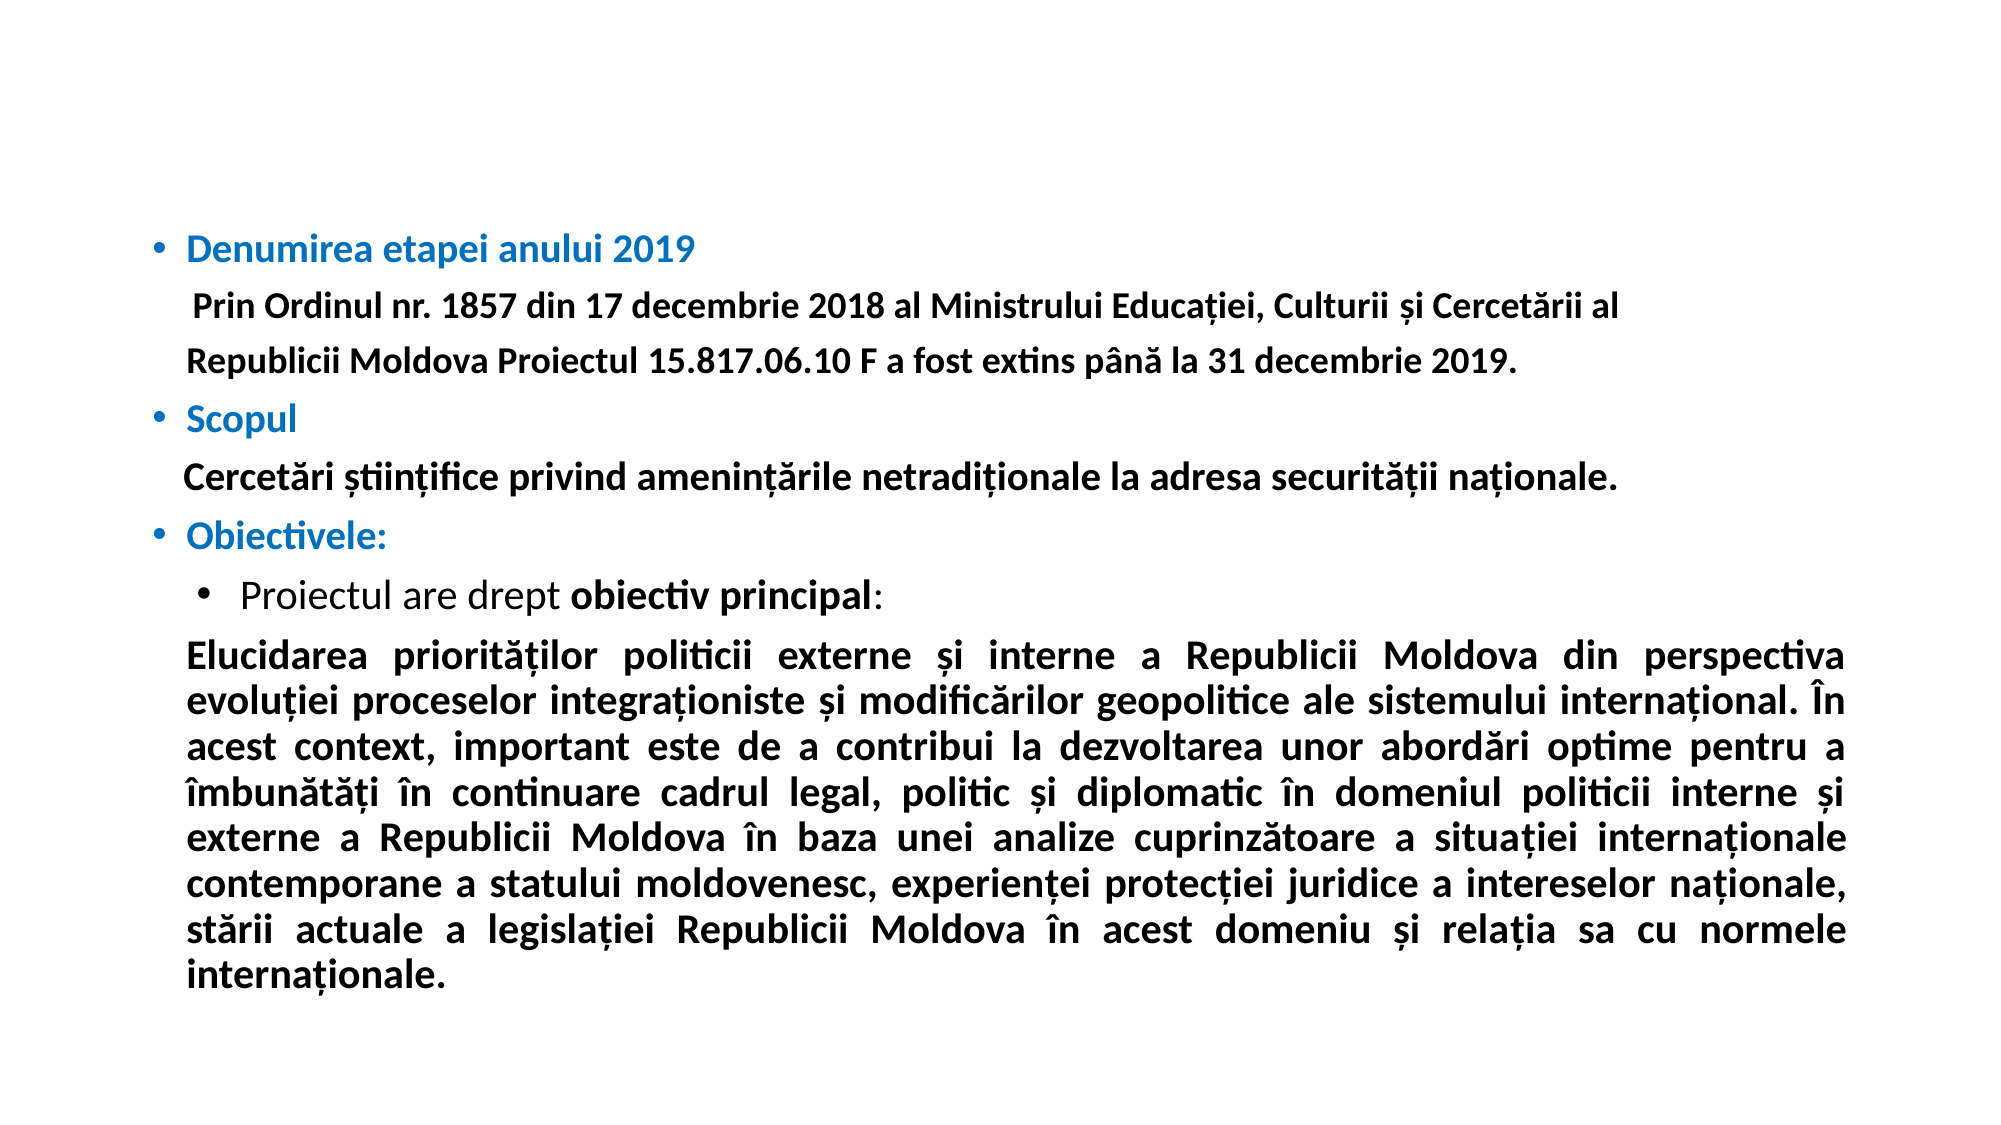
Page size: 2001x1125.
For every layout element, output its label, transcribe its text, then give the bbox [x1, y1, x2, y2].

list Denumirea etapei anului 2019 Prin Ordinul nr. 1857 din 17 decembrie 2018 al Ministrului Educaţiei, Culturii şi Cercetării al Republicii Moldova Proiectul 15.817.06.10 F a fost extins până la 31 decembrie 2019. Scopul Cercetări ştiinţifice privind ameninţările netradiţionale la adresa securităţii naţionale. Obiectivele: Proiectul are drept obiectiv principal: Elucidarea priorităților politicii externe și interne a Republicii Moldova din perspectiva evoluţiei proceselor integraţioniste şi modificărilor geopolitice ale sistemului internaţional. În acest context, important este de a contribui la dezvoltarea unor abordări optime pentru a îmbunătăți în continuare cadrul legal, politic și diplomatic în domeniul politicii interne și externe a Republicii Moldova în baza unei analize cuprinzătoare a situației internaționale contemporane a statului moldovenesc, experienței protecției juridice a intereselor naționale, stării actuale a legislației Republicii Moldova în acest domeniu și relația sa cu normele internaționale. [137, 219, 1863, 1014]
